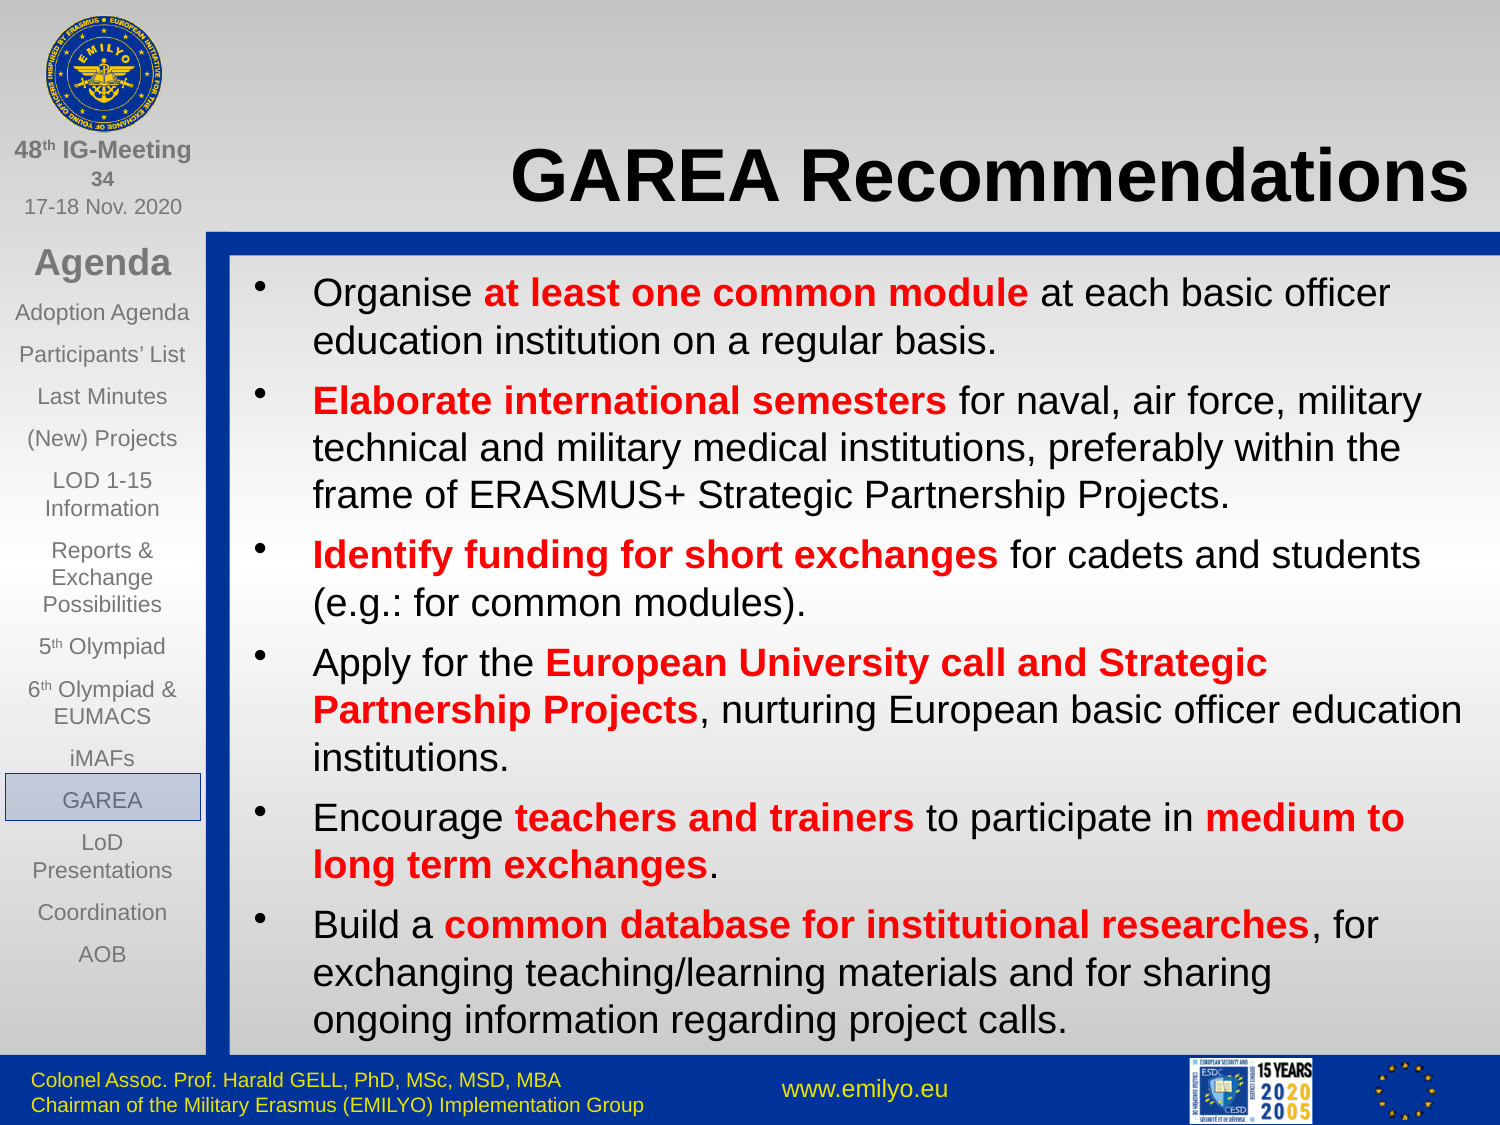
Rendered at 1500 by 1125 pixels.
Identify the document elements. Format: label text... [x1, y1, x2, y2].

picture [1189, 1058, 1313, 1124]
list Organise at least one common module at each basic officer education institution on a regular basis. Elaborate international semesters for naval, air force, military technical and military medical institutions, preferably within the frame of ERASMUS+ Strategic Partnership Projects. Identify funding for short exchanges for cadets and students (e.g.: for common modules). Apply for the European University call and Strategic Partnership Projects, nurturing European basic officer education institutions. Encourage teachers and trainers to participate in medium to long term exchanges. Build a common database for institutional researches, for exchanging teaching/learning materials and for sharing ongoing information regarding project calls. [253, 261, 1480, 1043]
picture [1374, 1060, 1435, 1120]
picture [45, 14, 163, 133]
text_box [5, 773, 201, 821]
title GAREA Recommendations [207, 28, 1471, 217]
